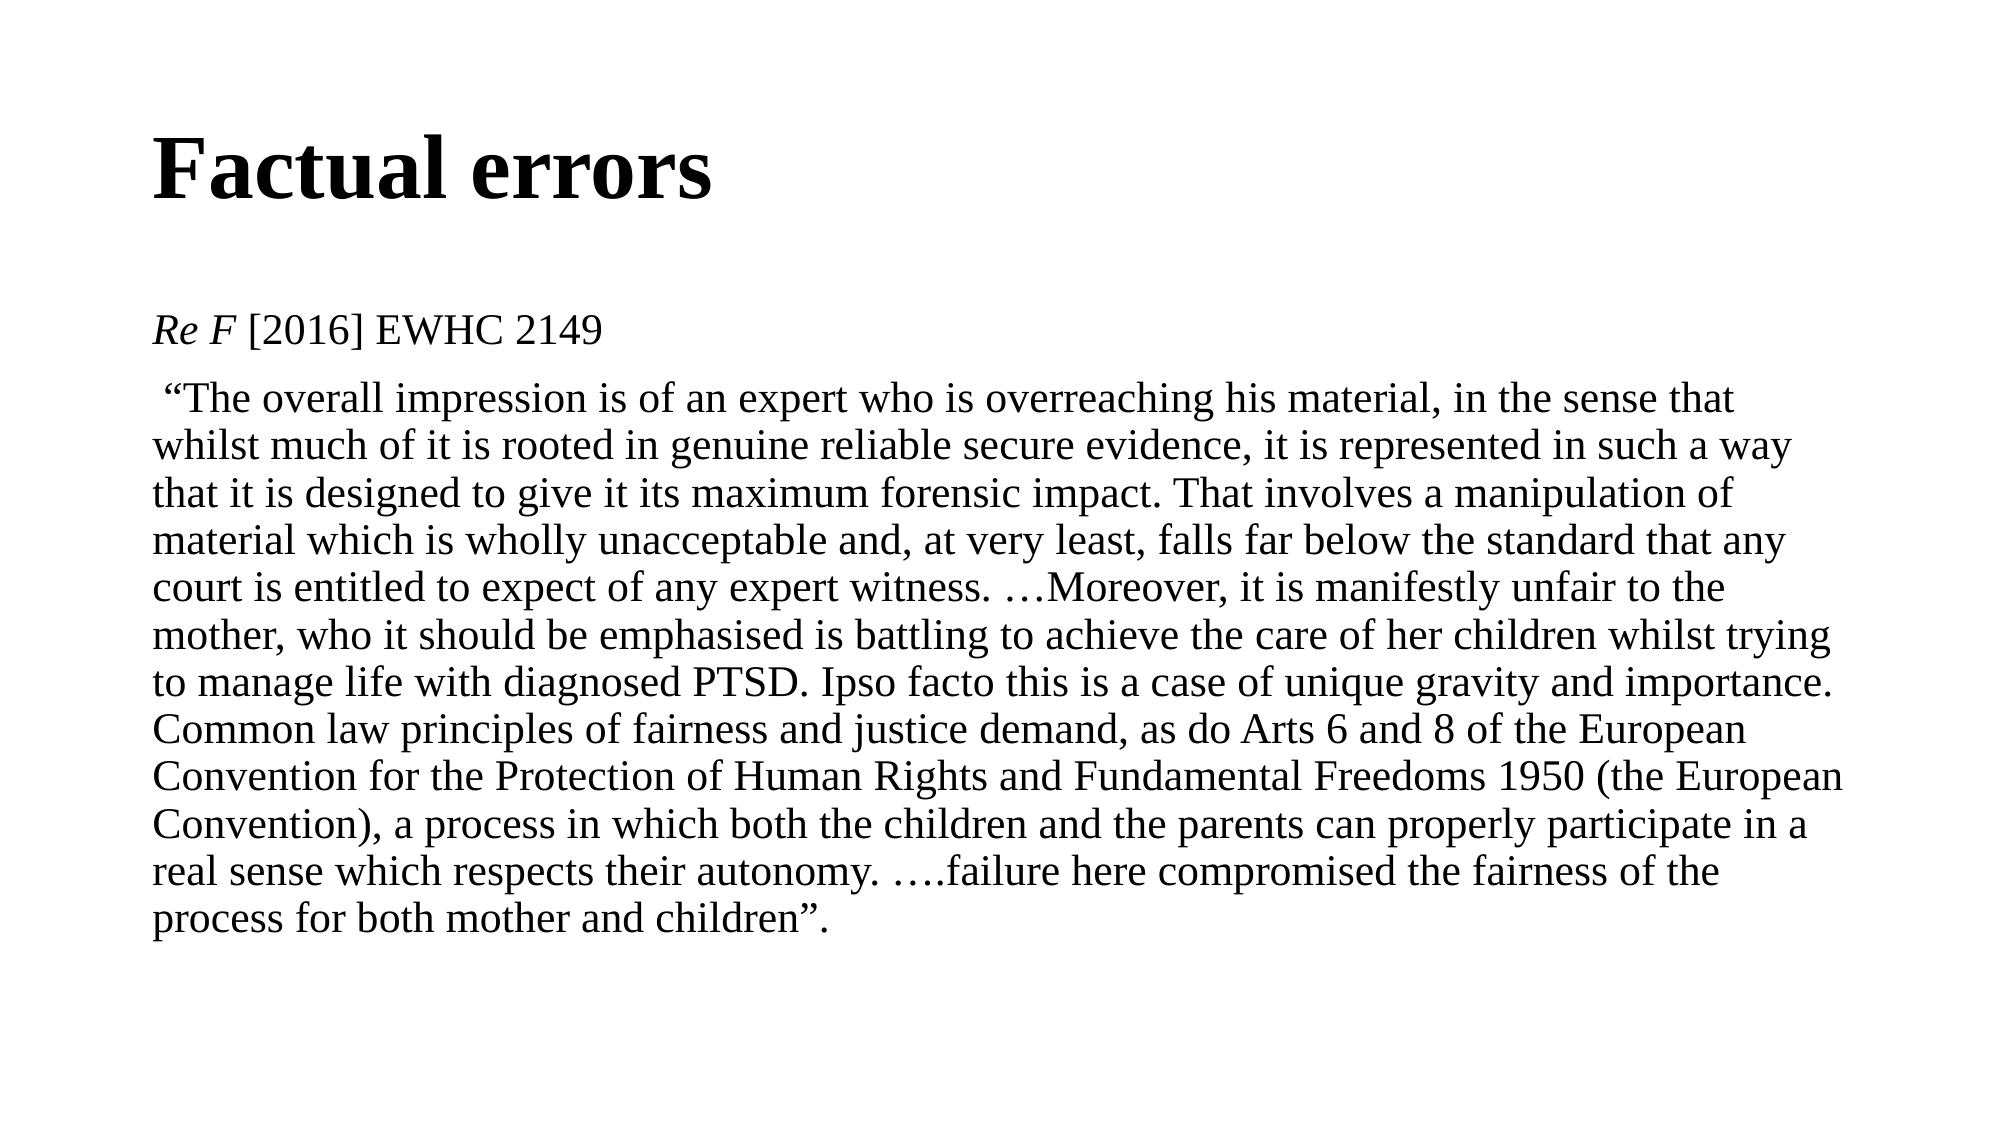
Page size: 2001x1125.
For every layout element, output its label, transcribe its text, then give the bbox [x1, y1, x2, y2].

title Factual errors [137, 59, 1863, 278]
list Re F [2016] EWHC 2149 “The overall impression is of an expert who is overreaching his material, in the sense that whilst much of it is rooted in genuine reliable secure evidence, it is represented in such a way that it is designed to give it its maximum forensic impact. That involves a manipulation of material which is wholly unacceptable and, at very least, falls far below the standard that any court is entitled to expect of any expert witness. …Moreover, it is manifestly unfair to the mother, who it should be emphasised is battling to achieve the care of her children whilst trying to manage life with diagnosed PTSD. Ipso facto this is a case of unique gravity and importance. Common law principles of fairness and justice demand, as do Arts 6 and 8 of the European Convention for the Protection of Human Rights and Fundamental Freedoms 1950 (the European Convention), a process in which both the children and the parents can properly participate in a real sense which respects their autonomy. ….failure here compromised the fairness of the process for both mother and children”. [137, 299, 1863, 1014]
